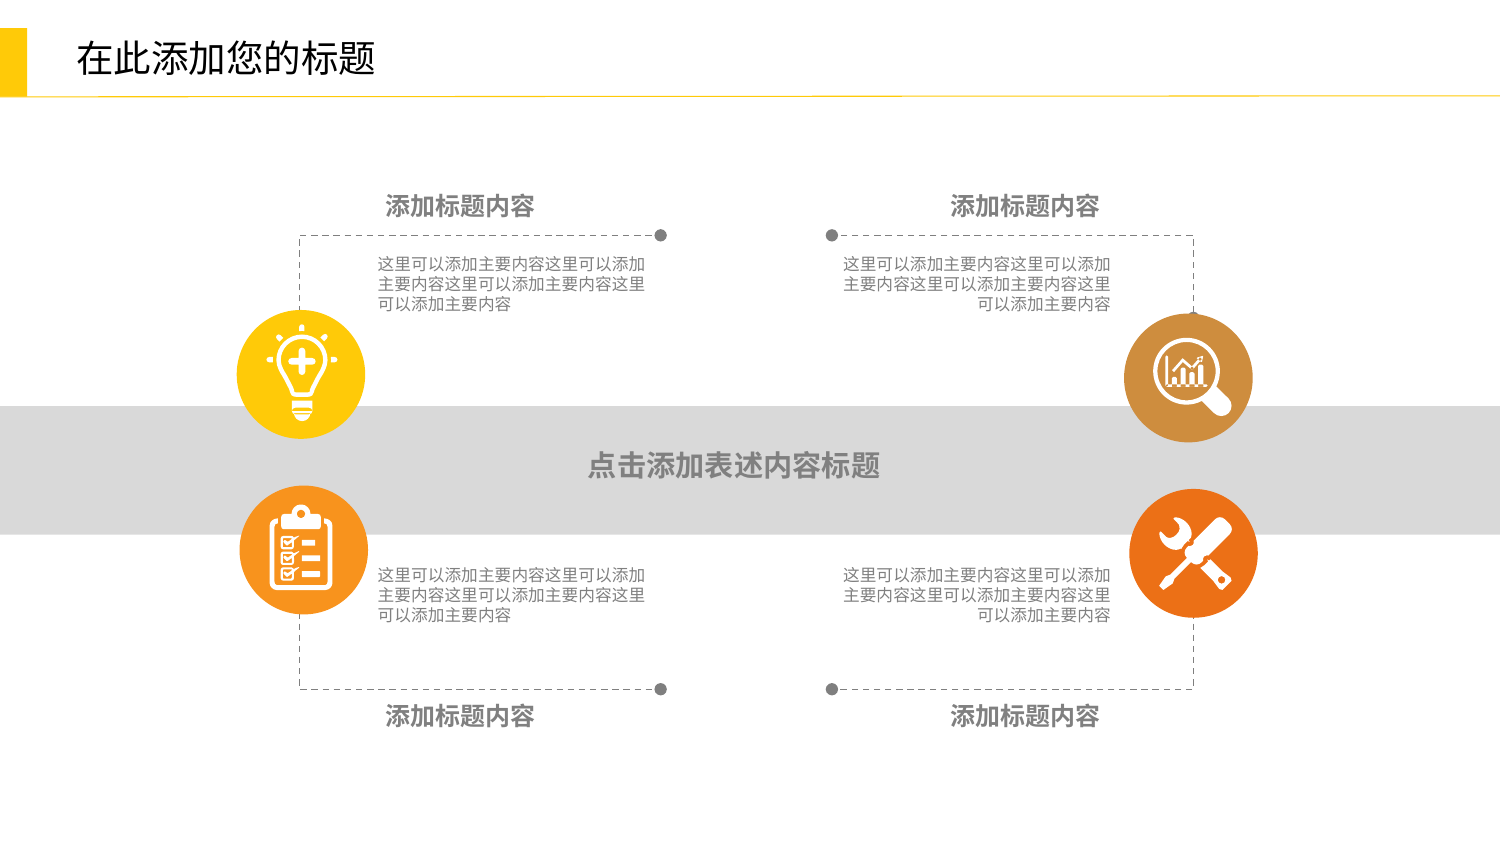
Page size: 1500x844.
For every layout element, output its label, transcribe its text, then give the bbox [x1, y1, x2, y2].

text_box 这里可以添加主要内容这里可以添加主要内容这里可以添加主要内容这里可以添加主要内容 [367, 560, 656, 631]
text_box [0, 406, 1500, 535]
text_box [299, 229, 667, 309]
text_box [236, 309, 366, 439]
text_box [825, 618, 1194, 696]
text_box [1124, 313, 1253, 443]
text_box 这里可以添加主要内容这里可以添加主要内容这里可以添加主要内容这里可以添加主要内容 [832, 249, 1122, 320]
text_box 点击添加表述内容标题 [577, 442, 891, 488]
text_box 这里可以添加主要内容这里可以添加主要内容这里可以添加主要内容这里可以添加主要内容 [367, 249, 656, 320]
text_box 添加标题内容 [375, 695, 572, 736]
text_box [825, 229, 1197, 313]
text_box [299, 615, 667, 696]
text_box 这里可以添加主要内容这里可以添加主要内容这里可以添加主要内容这里可以添加主要内容 [832, 560, 1122, 631]
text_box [239, 485, 369, 615]
text_box 添加标题内容 [914, 185, 1111, 226]
text_box 添加标题内容 [914, 695, 1111, 736]
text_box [1129, 488, 1258, 618]
text_box 添加标题内容 [375, 185, 572, 226]
